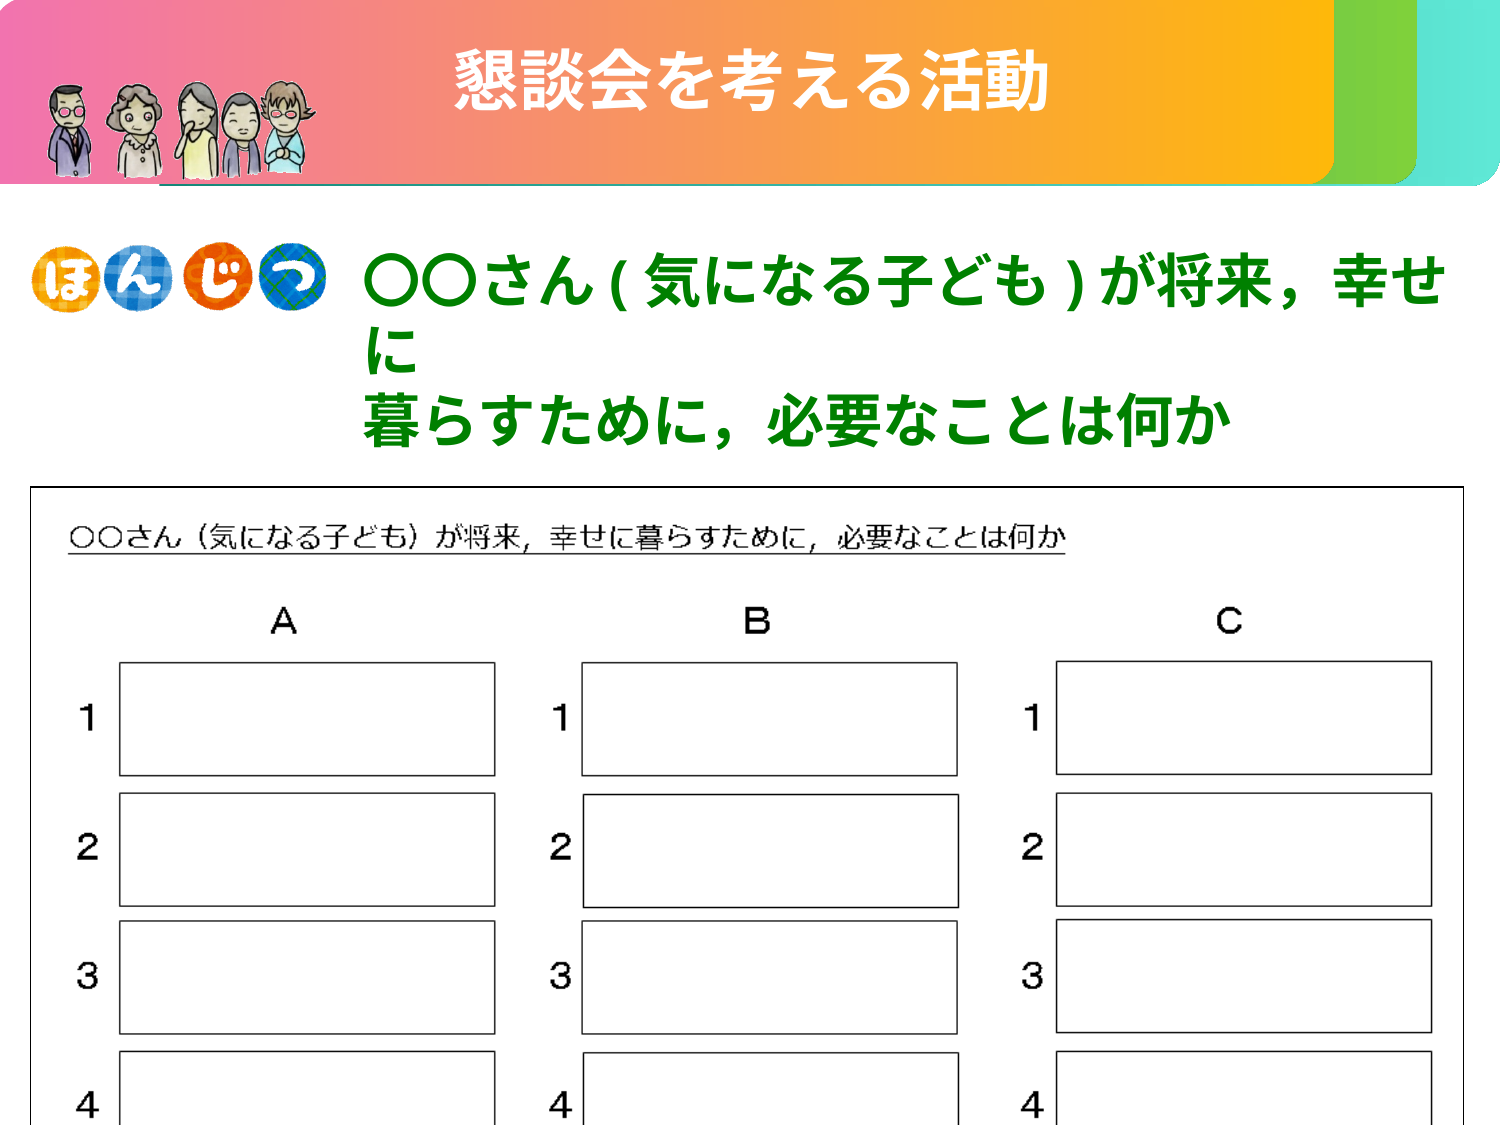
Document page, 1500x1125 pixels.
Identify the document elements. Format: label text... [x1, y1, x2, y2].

text_box 〇〇さん(気になる子ども)が将来，幸せに 暮らすために，必要なことは何か [347, 236, 1500, 462]
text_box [0, 0, 1335, 185]
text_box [1336, 0, 1418, 185]
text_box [1419, 0, 1500, 187]
picture [25, 70, 330, 182]
picture [31, 487, 1463, 1125]
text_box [29, 236, 333, 317]
